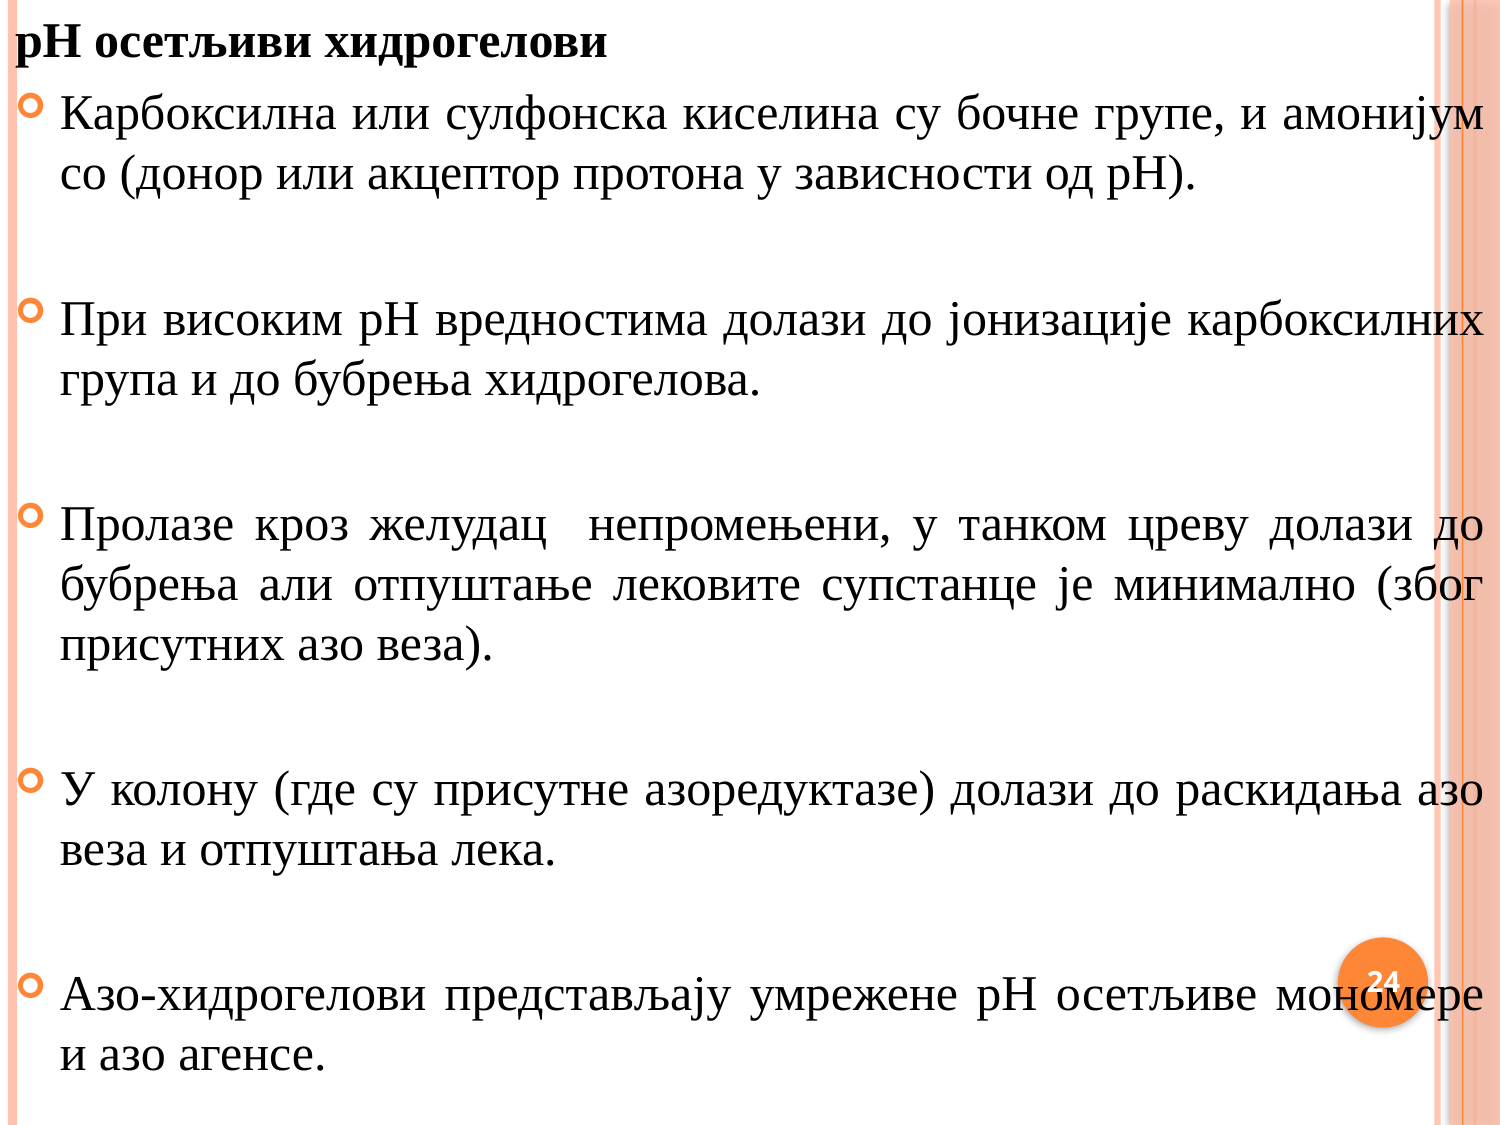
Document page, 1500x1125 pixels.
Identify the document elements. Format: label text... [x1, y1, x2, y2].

list pH осетљиви хидрогелови Карбоксилна или сулфонска киселина су бочне групе, и амонијум со (донор или акцептор протона у зависности од pH). При високим pH вредностима долази до јонизације карбоксилних група и до бубрења хидрогелова. Пролазе кроз желудац непромењени, у танком цреву долази до бубрења али отпуштање лековите супстанце је минимално (због присутних азо веза). У колону (где су присутне азоредуктазе) долази до раскидања азо веза и отпуштања лека. Азо-хидрогелови представљају умрежене pH осетљиве мономере и азо агенсе. [0, 0, 1500, 1125]
slide_number 24 [1333, 940, 1434, 1026]
